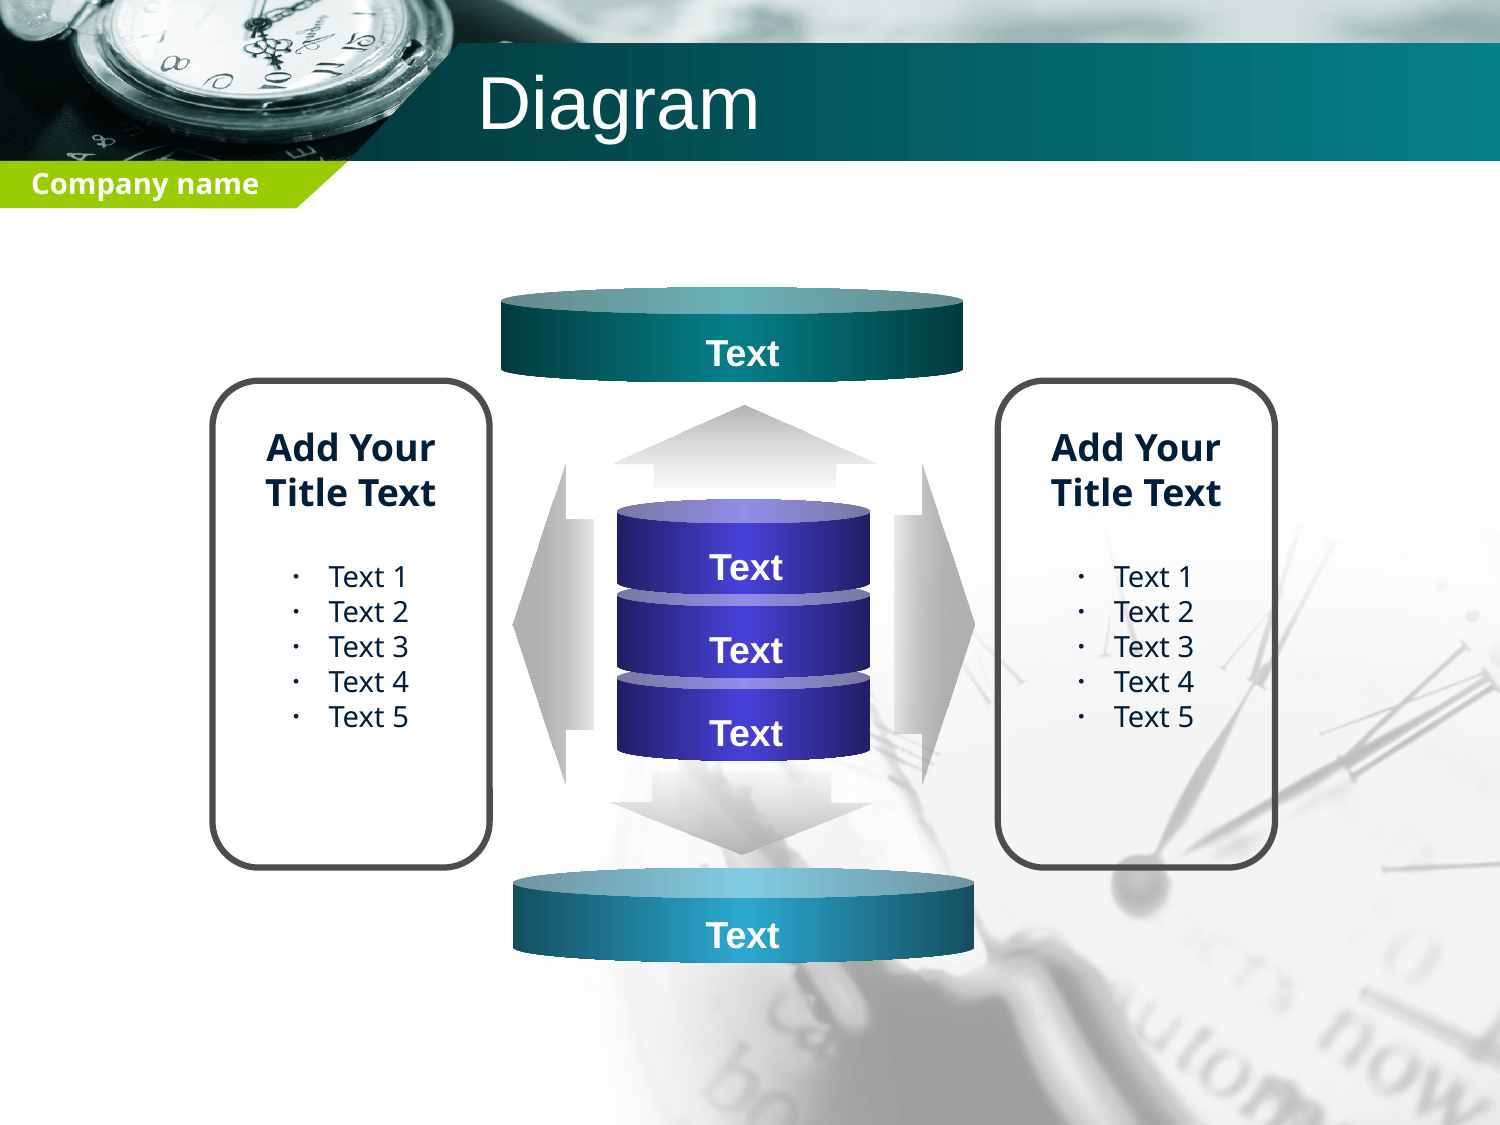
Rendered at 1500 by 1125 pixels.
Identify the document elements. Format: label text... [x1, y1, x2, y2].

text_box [212, 287, 1276, 965]
picture [513, 467, 1500, 1125]
title Diagram [462, 53, 1463, 146]
picture [0, 0, 1500, 160]
